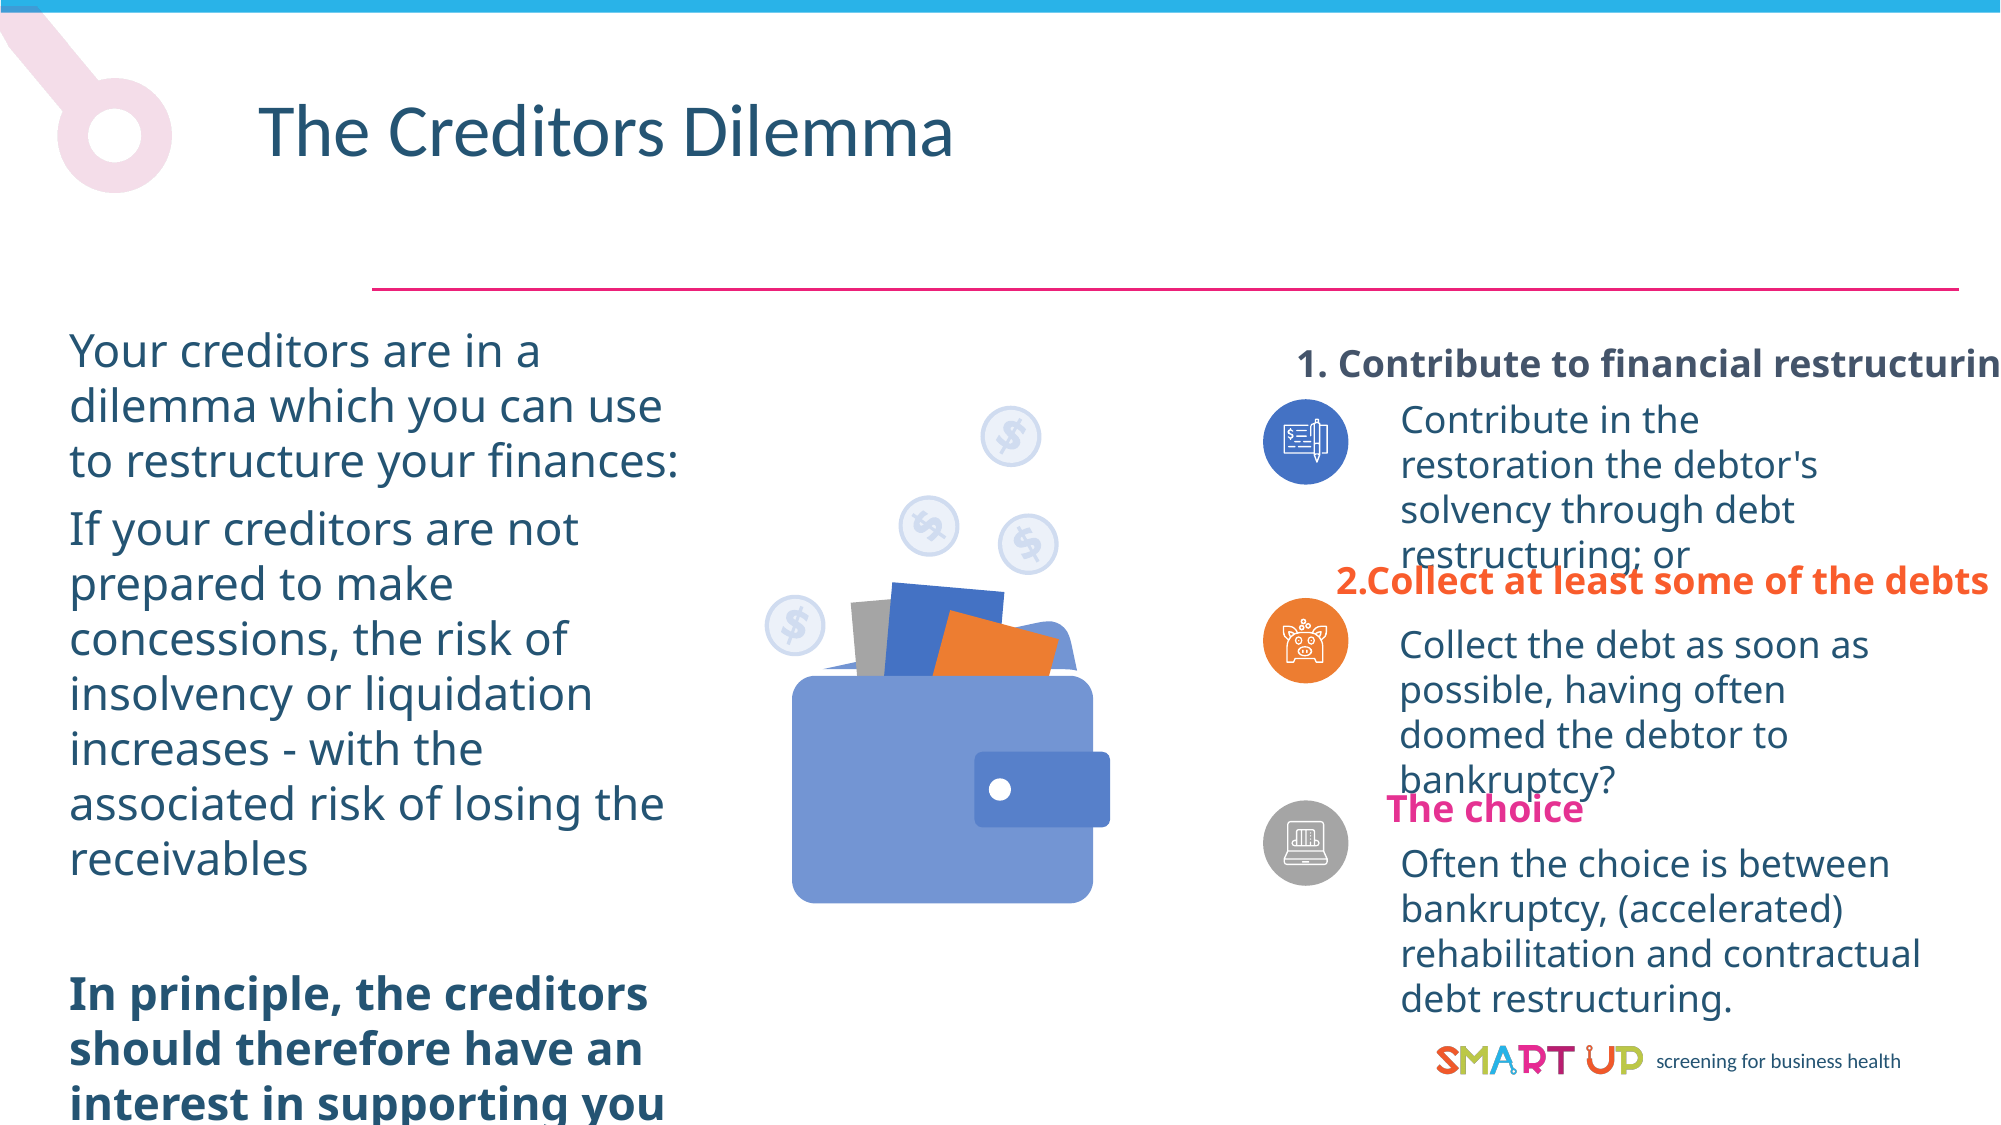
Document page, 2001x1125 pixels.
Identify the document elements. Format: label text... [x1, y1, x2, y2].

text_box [764, 405, 1111, 904]
text_box The choice [1371, 777, 1600, 837]
text_box 2.Collect at least some of the debts [1321, 549, 2000, 610]
list The Creditors Dilemma [243, 84, 1696, 199]
text_box [1262, 799, 1350, 887]
text_box [1283, 418, 1328, 463]
text_box [1283, 820, 1328, 866]
text_box Contribute in the restoration the debtor's solvency through debt restructuring; or [1394, 392, 1910, 549]
text_box Your creditors are in a dilemma which you can use to restructure your finances: If your creditors are not prepared to make concessions, the risk of insolvency or liquidation increases - with the associated risk of losing the receivables In principle, the creditors should therefore have an interest in supporting you in the restructuring process [55, 315, 699, 1125]
text_box Collect the debt as soon as possible, having often doomed the debtor to bankruptcy? [1393, 618, 1929, 805]
text_box [1262, 398, 1350, 486]
picture [1436, 1045, 1643, 1078]
text_box 1. Contribute to financial restructuring [1281, 332, 2000, 393]
text_box Often the choice is between bankruptcy, (accelerated) rehabilitation and contractual debt restructuring. [1394, 836, 1963, 1023]
text_box [1262, 596, 1350, 685]
text_box [1282, 618, 1328, 663]
picture [0, 6, 224, 218]
